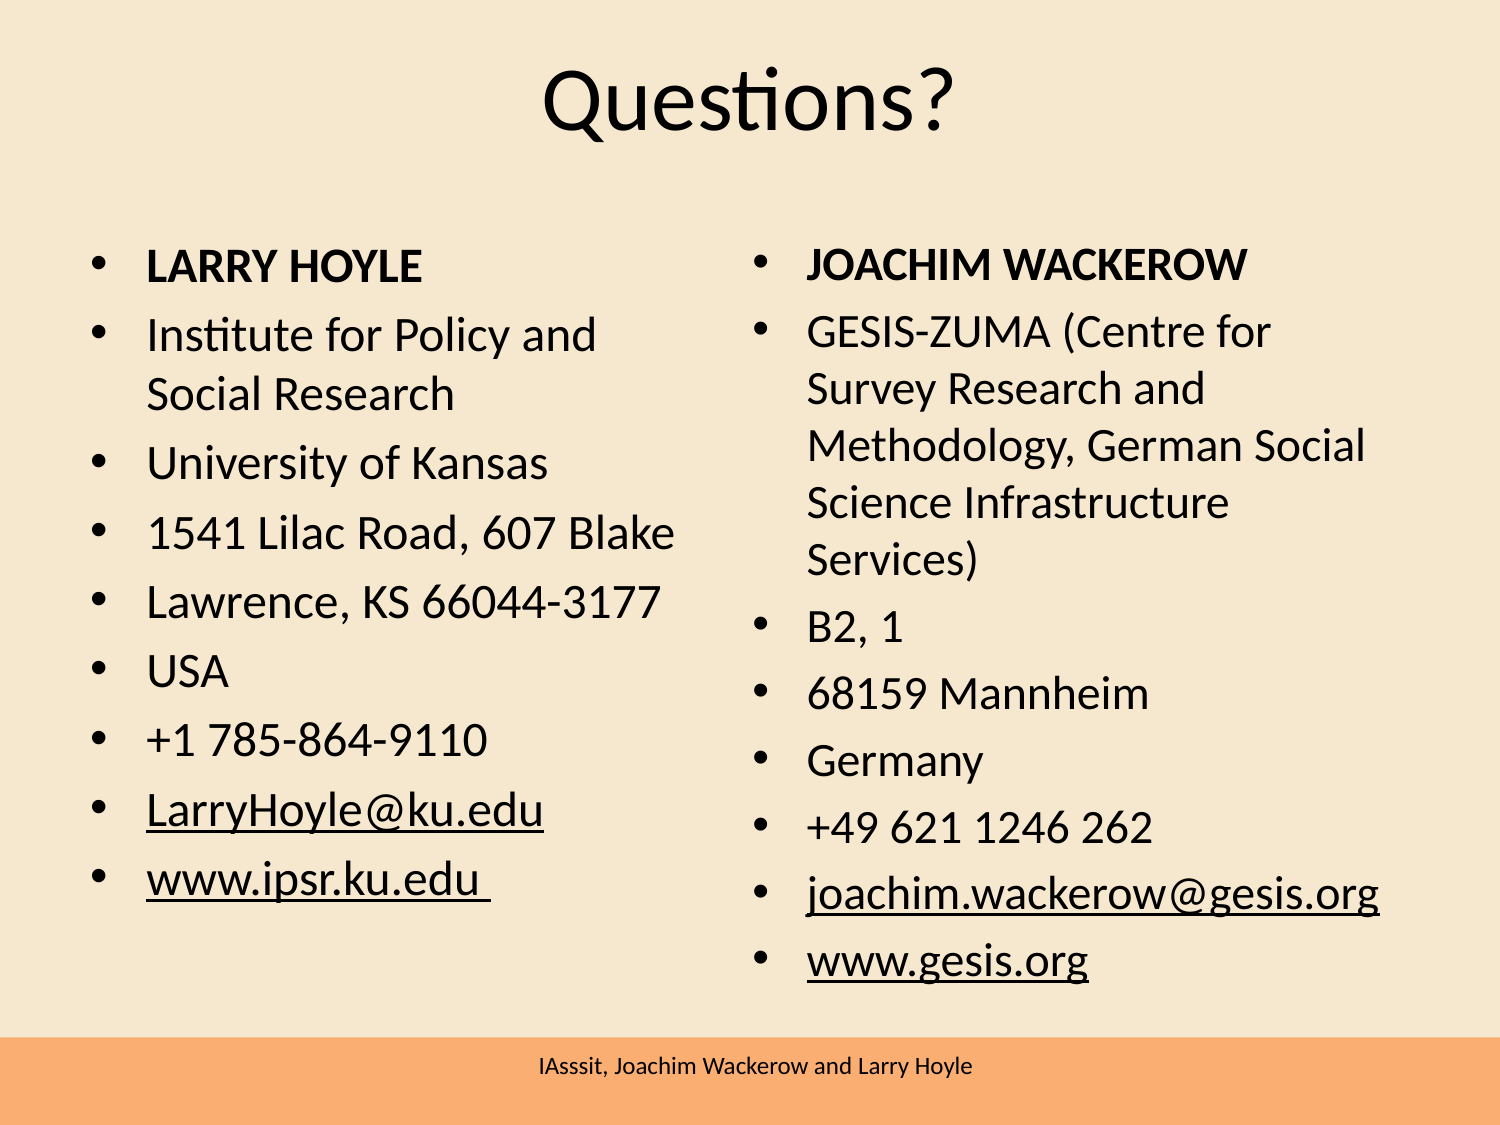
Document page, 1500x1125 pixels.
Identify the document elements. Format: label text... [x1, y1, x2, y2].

title Questions? [75, 0, 1425, 188]
list LARRY HOYLE Institute for Policy and Social Research University of Kansas 1541 Lilac Road, 607 Blake Lawrence, KS 66044-3177 USA +1 785-864-9110 LarryHoyle@ku.edu www.ipsr.ku.edu [75, 224, 700, 1005]
footer IAsssit, Joachim Wackerow and Larry Hoyle [399, 1042, 1113, 1103]
list Joachim Wackerow GESIS-ZUMA (Centre for Survey Research and Methodology, German Social Science Infrastructure Services) B2, 1 68159 Mannheim Germany +49 621 1246 262 joachim.wackerow@gesis.org www.gesis.org [737, 224, 1425, 1005]
